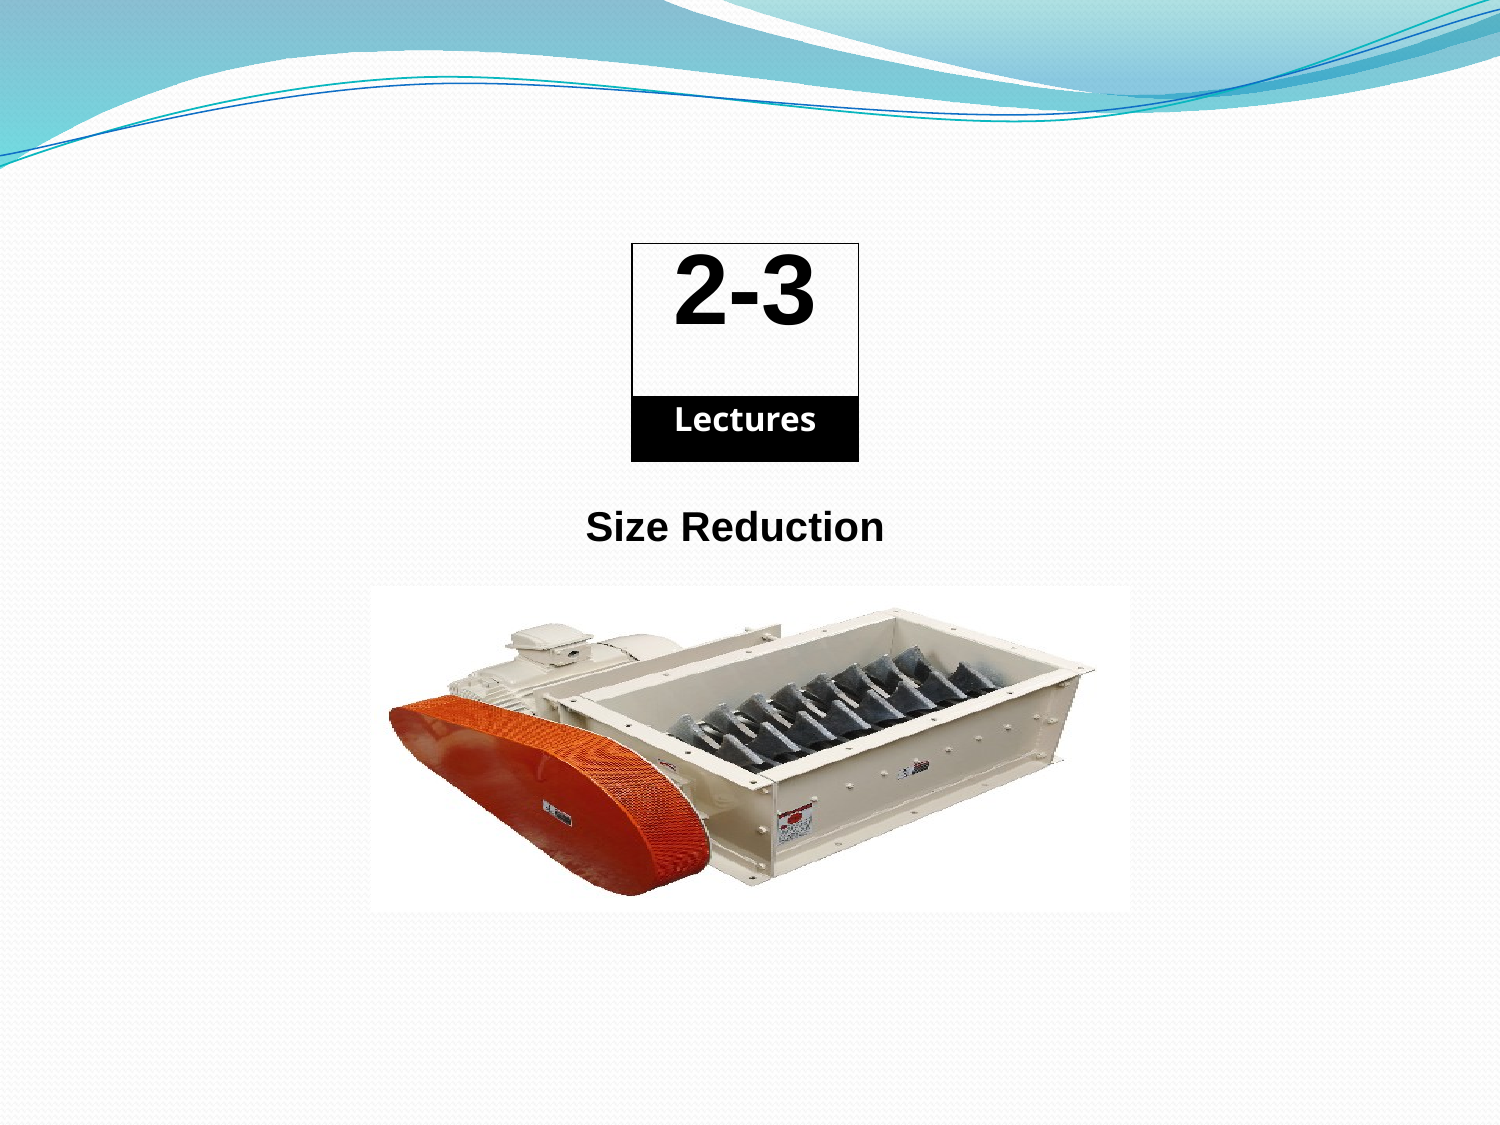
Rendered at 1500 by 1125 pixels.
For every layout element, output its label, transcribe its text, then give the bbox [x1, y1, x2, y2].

text_box Size Reduction [430, 491, 1040, 557]
table_cell Lectures [633, 398, 858, 460]
table_header 2-3 [633, 244, 858, 396]
picture [371, 585, 1130, 912]
